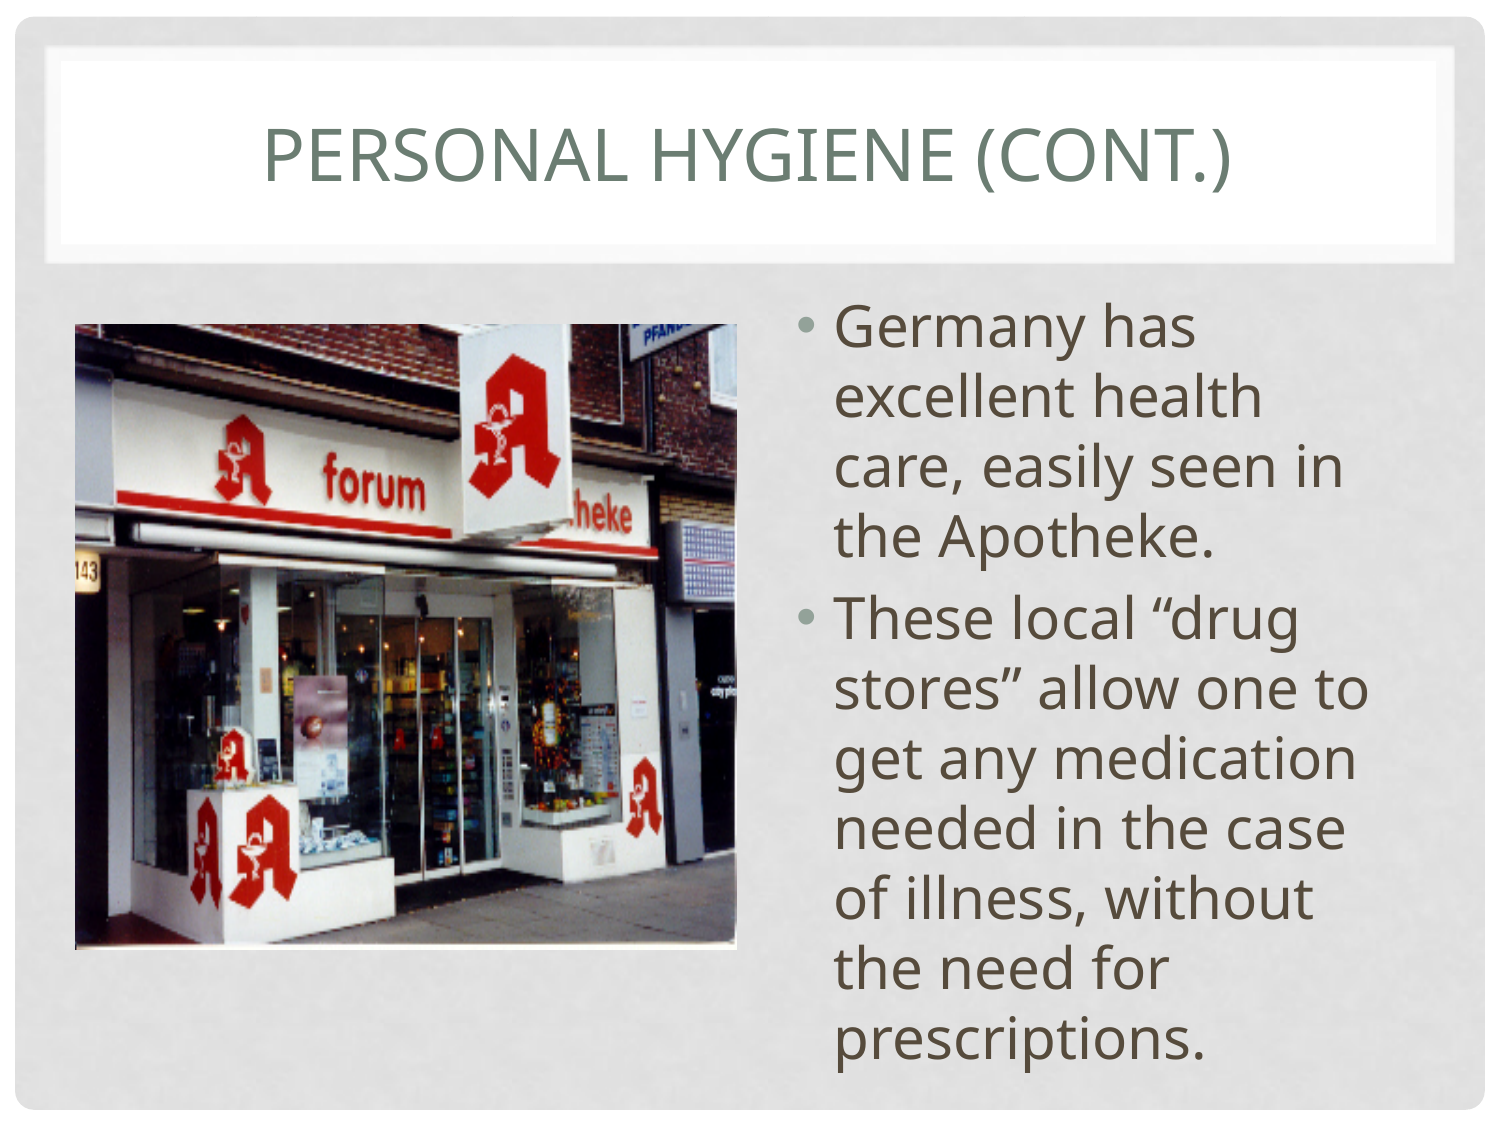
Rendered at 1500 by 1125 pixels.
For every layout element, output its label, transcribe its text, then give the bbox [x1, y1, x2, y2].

picture [74, 324, 737, 951]
title PERSONAL HYGIENE (CONT.) [69, 66, 1425, 238]
list Germany has excellent health care, easily seen in the Apotheke. These local “drug stores” allow one to get any medication needed in the case of illness, without the need for prescriptions. [762, 281, 1426, 1006]
